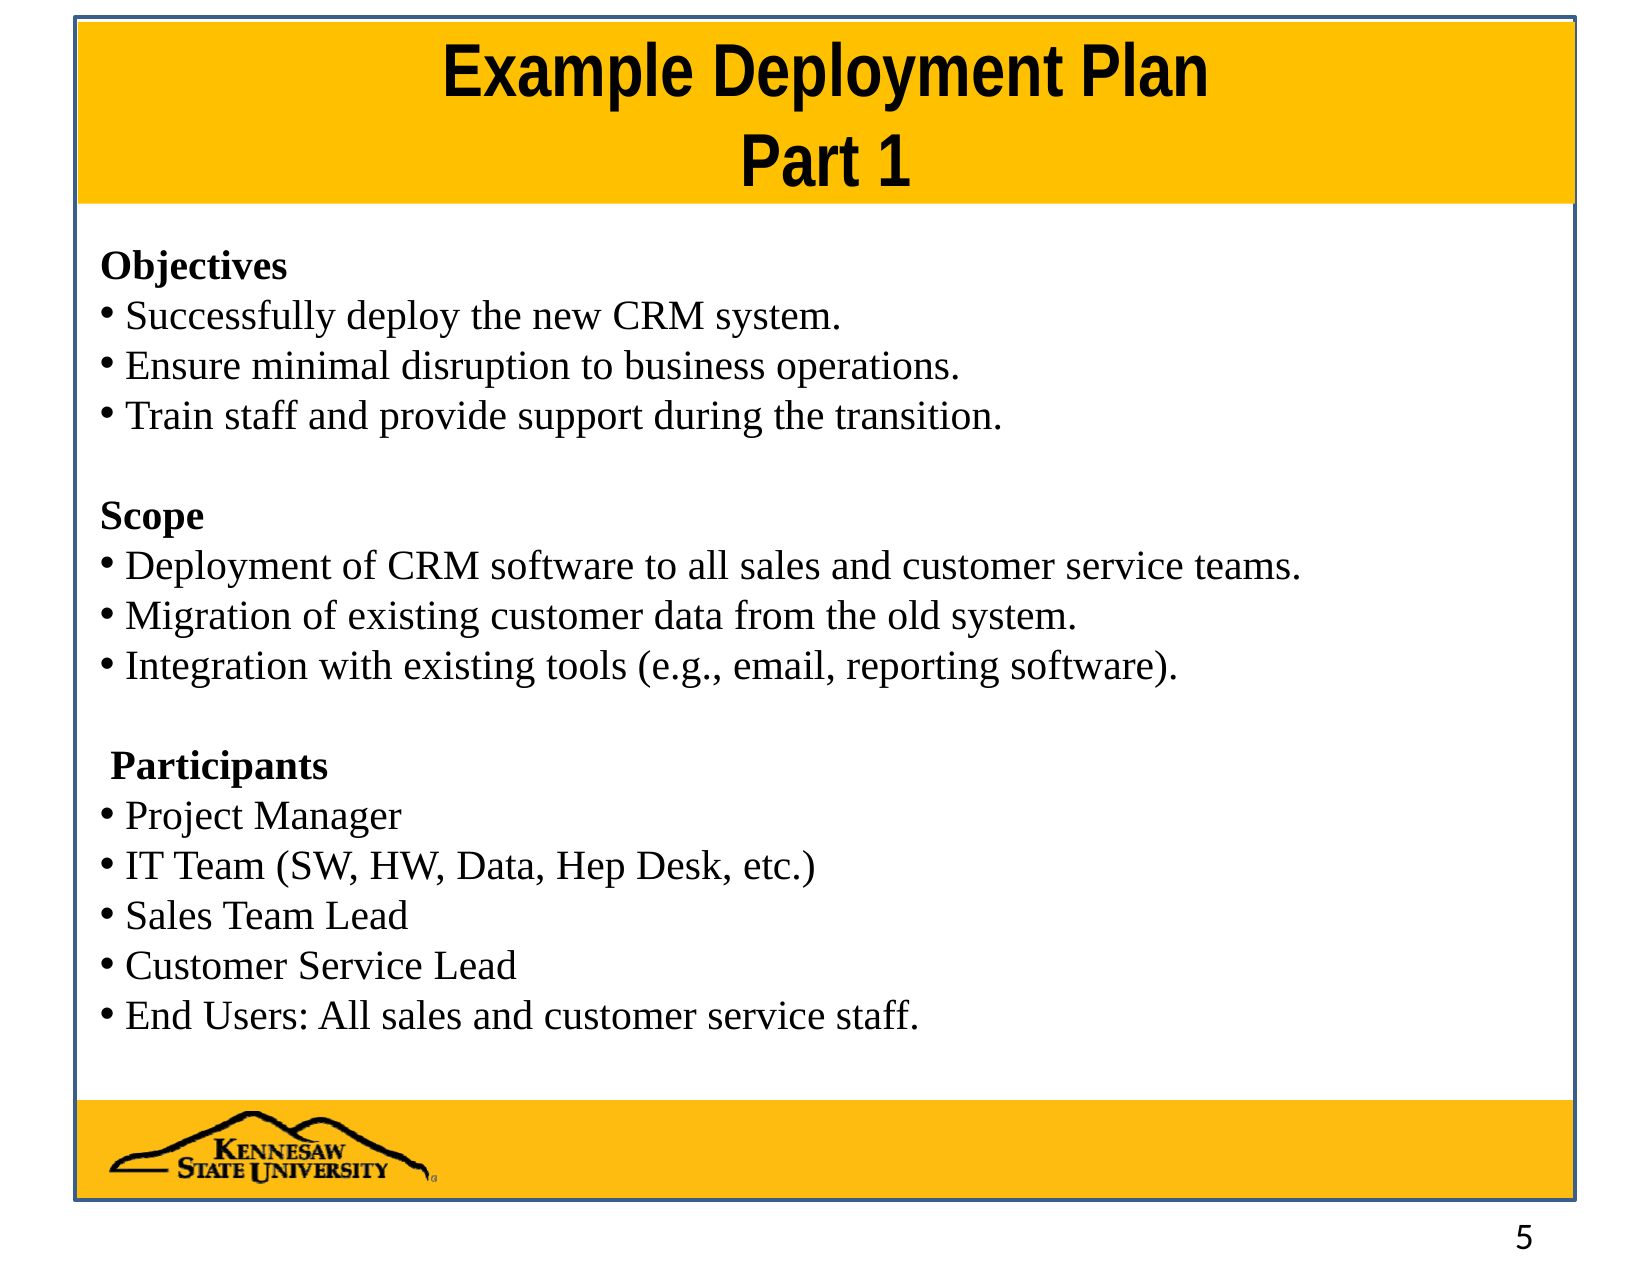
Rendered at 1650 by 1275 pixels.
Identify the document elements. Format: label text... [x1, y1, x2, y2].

picture [108, 1121, 437, 1184]
list Objectives Successfully deploy the new CRM system. Ensure minimal disruption to business operations. Train staff and provide support during the transition. Scope Deployment of CRM software to all sales and customer service teams. Migration of existing customer data from the old system. Integration with existing tools (e.g., email, reporting software). Participants Project Manager IT Team (SW, HW, Data, Hep Desk, etc.) Sales Team Lead Customer Service Lead End Users: All sales and customer service staff. [99, 237, 1550, 1121]
title Example Deployment Plan Part 1 [77, 21, 1575, 204]
